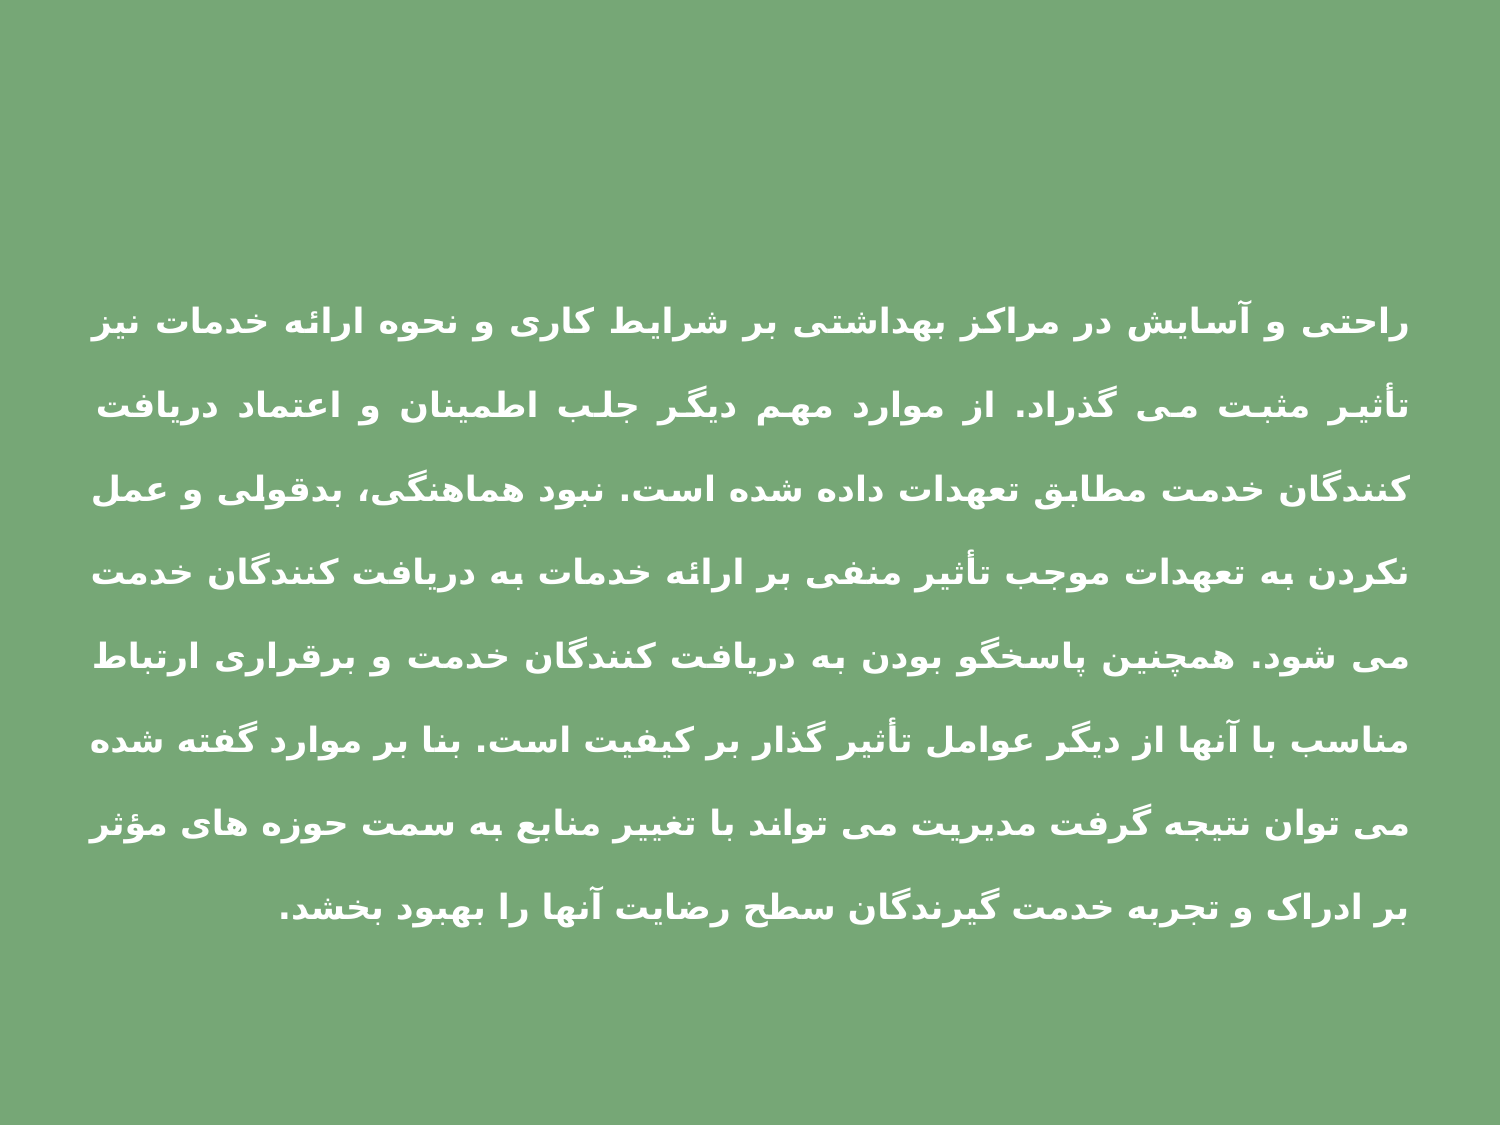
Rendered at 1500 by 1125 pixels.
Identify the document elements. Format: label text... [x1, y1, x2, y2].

list راحتی و آسایش در مراکز بهداشتی بر شرایط کاری و نحوه ارائه خدمات نیز تأثیر مثبت می گذراد. از موارد مهم دیگر جلب اطمینان و اعتماد دریافت کنندگان خدمت مطابق تعهدات داده شده است. نبود هماهنگی، بدقولی و عمل نکردن به تعهدات موجب تأثیر منفی بر ارائه خدمات به دریافت کنندگان خدمت می شود. همچنین پاسخگو بودن به دریافت کنندگان خدمت و برقراری ارتباط مناسب با آنها از دیگر عوامل تأثیر گذار بر کیفیت است. بنا بر موارد گفته شده می توان نتیجه گرفت مدیریت می تواند با تغییر منابع به سمت حوزه های مؤثر بر ادراک و تجربه خدمت گیرندگان سطح رضایت آنها را بهبود بخشد. [75, 249, 1425, 1000]
